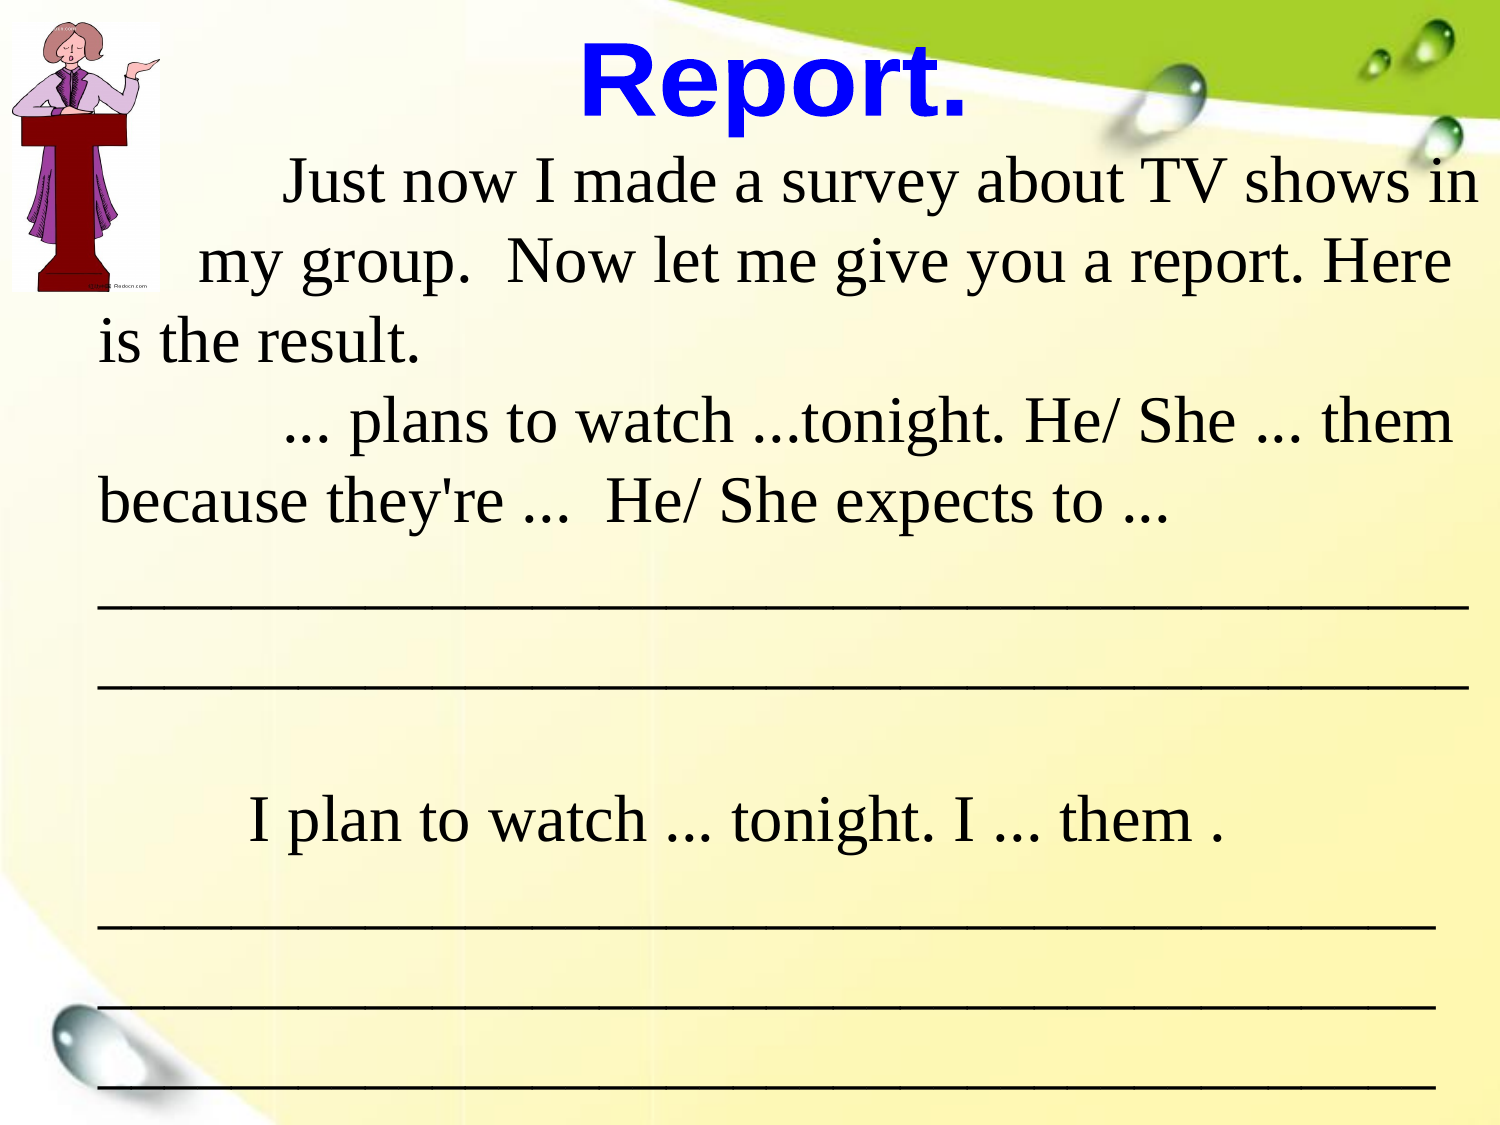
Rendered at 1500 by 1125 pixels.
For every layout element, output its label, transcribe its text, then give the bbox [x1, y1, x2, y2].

text_box Just now I made a survey about TV shows in my group. Now let me give you a report. Here is the result. ... plans to watch ...tonight. He/ She ... them because they're ... He/ She expects to ... _________________________________________ _________________________________________ I plan to watch ... tonight. I ... them . ________________________________________ ________________________________________ ________________________________________ [83, 128, 1500, 1125]
picture [0, 0, 1500, 1125]
